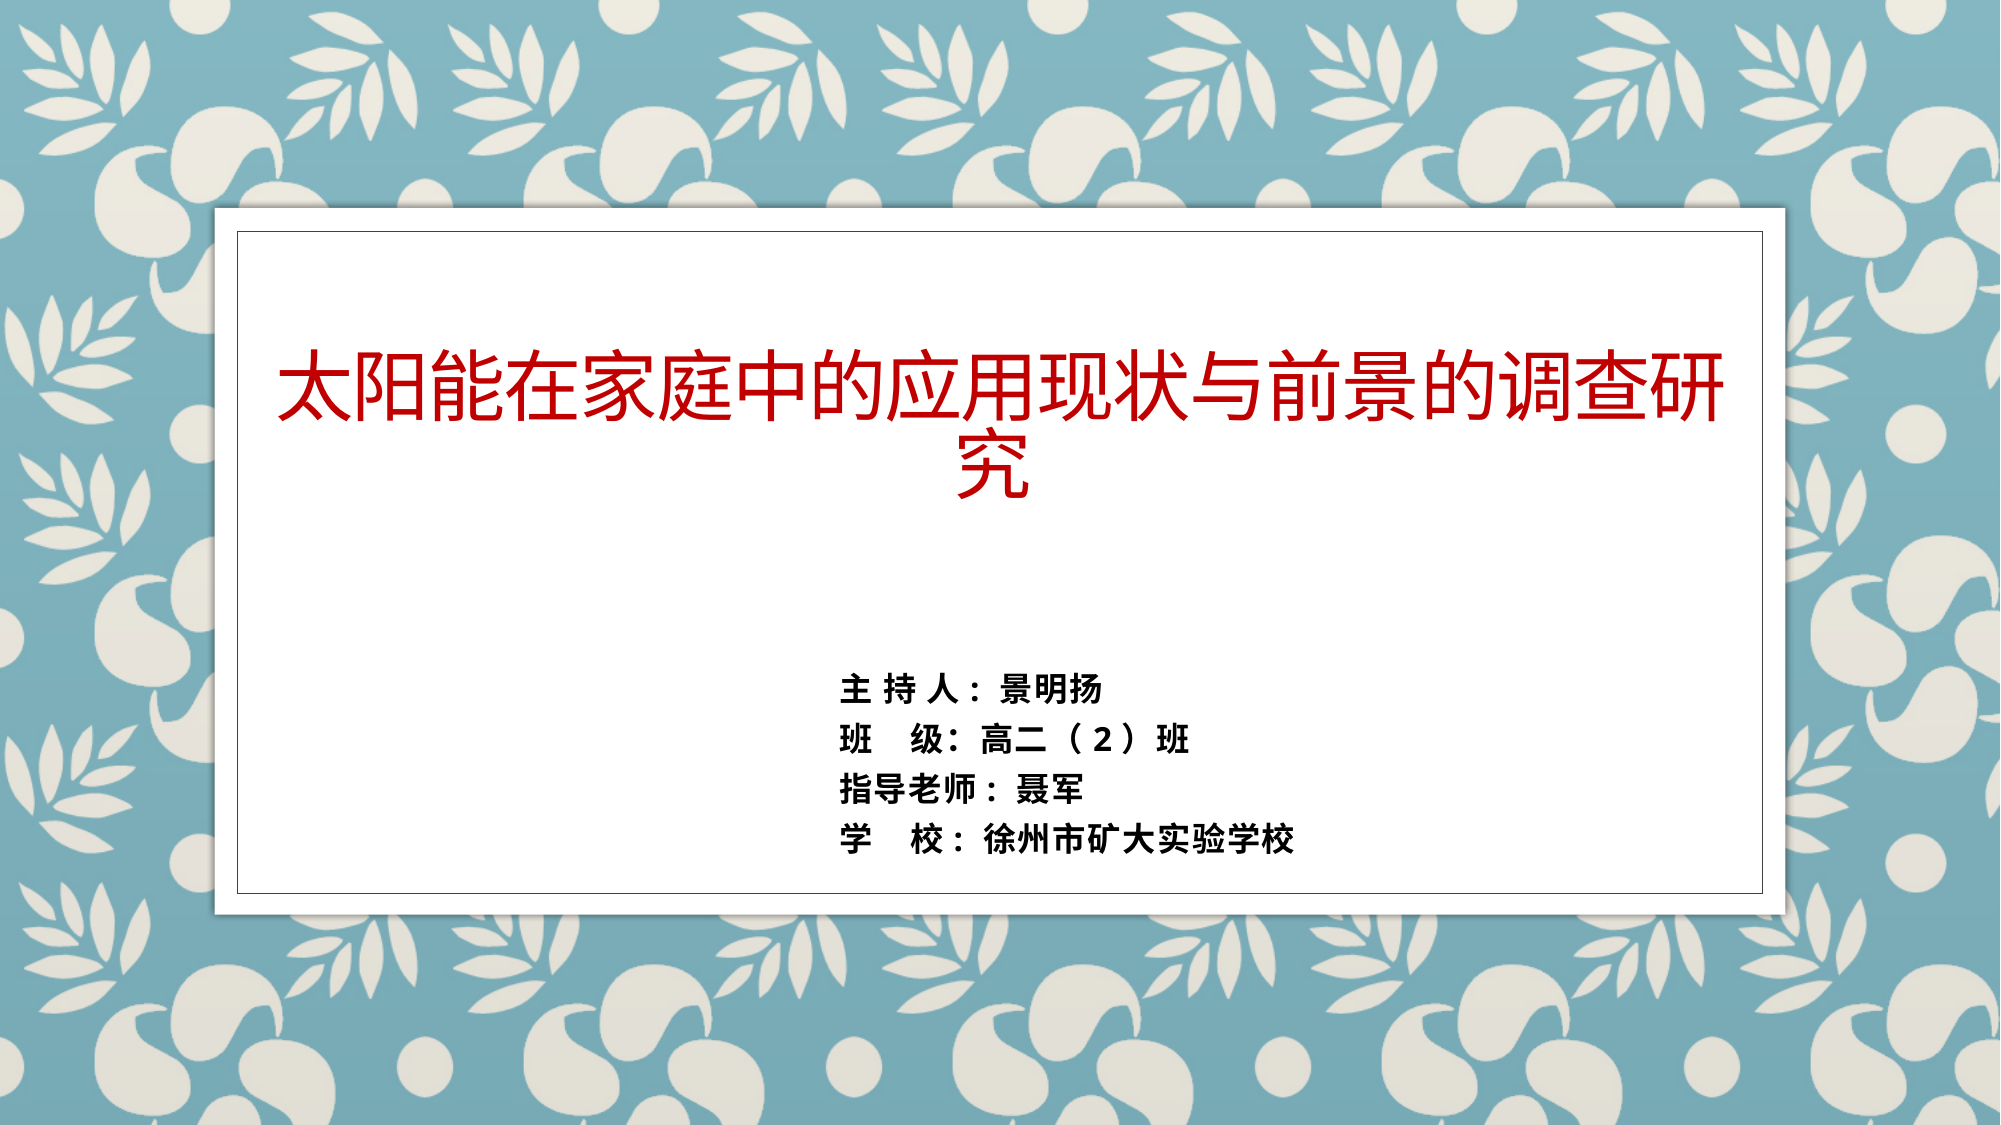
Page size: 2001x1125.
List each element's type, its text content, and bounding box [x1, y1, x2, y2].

subtitle 主 持 人: 景明扬 班 级：高二（2）班 指导老师: 聂军 学 校: 徐州市矿大实验学校 [252, 650, 1748, 940]
title 太阳能在家庭中的应用现状与前景的调查研究 [236, 345, 1765, 517]
